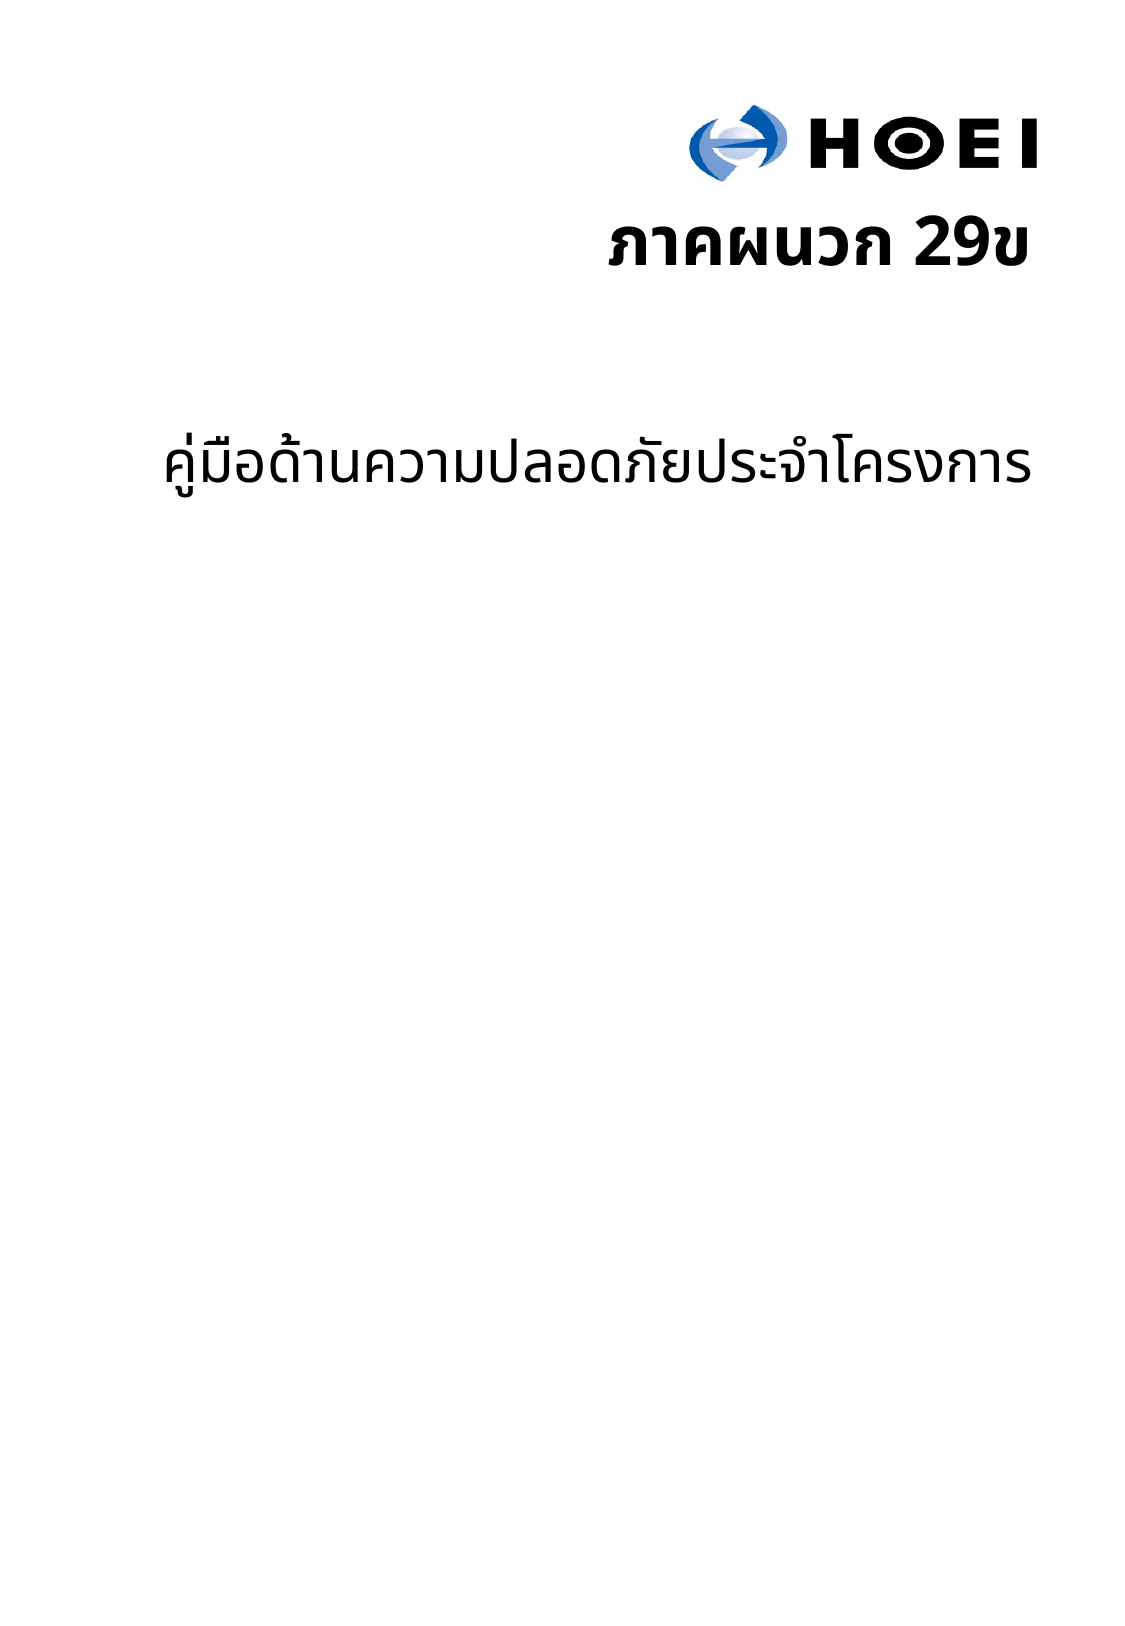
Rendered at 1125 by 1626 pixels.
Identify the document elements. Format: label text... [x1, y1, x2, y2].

picture [687, 103, 1038, 183]
list คู่มือด้านความปลอดภัยประจำโครงการ [77, 417, 1048, 1449]
title ภาคผนวก 29ข [77, 86, 1048, 401]
